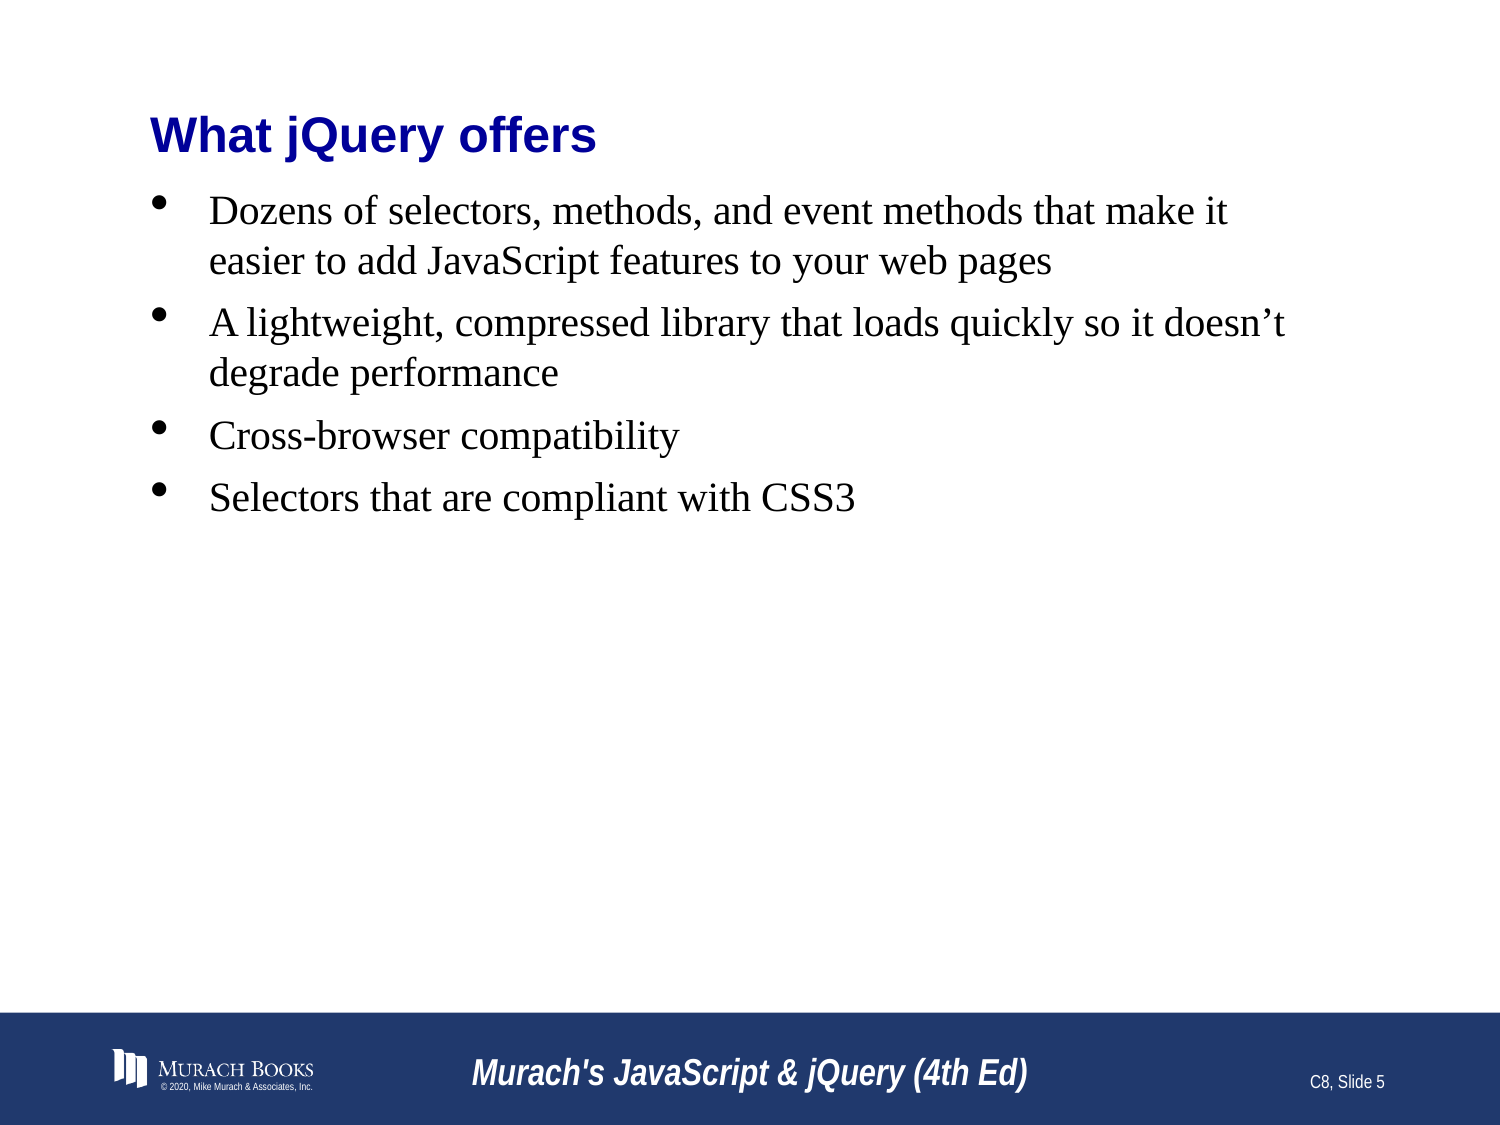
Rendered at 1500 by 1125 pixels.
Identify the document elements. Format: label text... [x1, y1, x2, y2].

slide_number Murach's JavaScript & jQuery (4th Ed) [463, 1025, 1050, 1100]
slide_number C8, Slide 5 [1087, 1025, 1400, 1100]
list Dozens of selectors, methods, and event methods that make it easier to add JavaScript features to your web pages A lightweight, compressed library that loads quickly so it doesn’t degrade performance Cross-browser compatibility Selectors that are compliant with CSS3 [137, 174, 1350, 975]
footer © 2020, Mike Murach & Associates, Inc. [12, 1025, 463, 1100]
title What jQuery offers [150, 102, 1350, 164]
